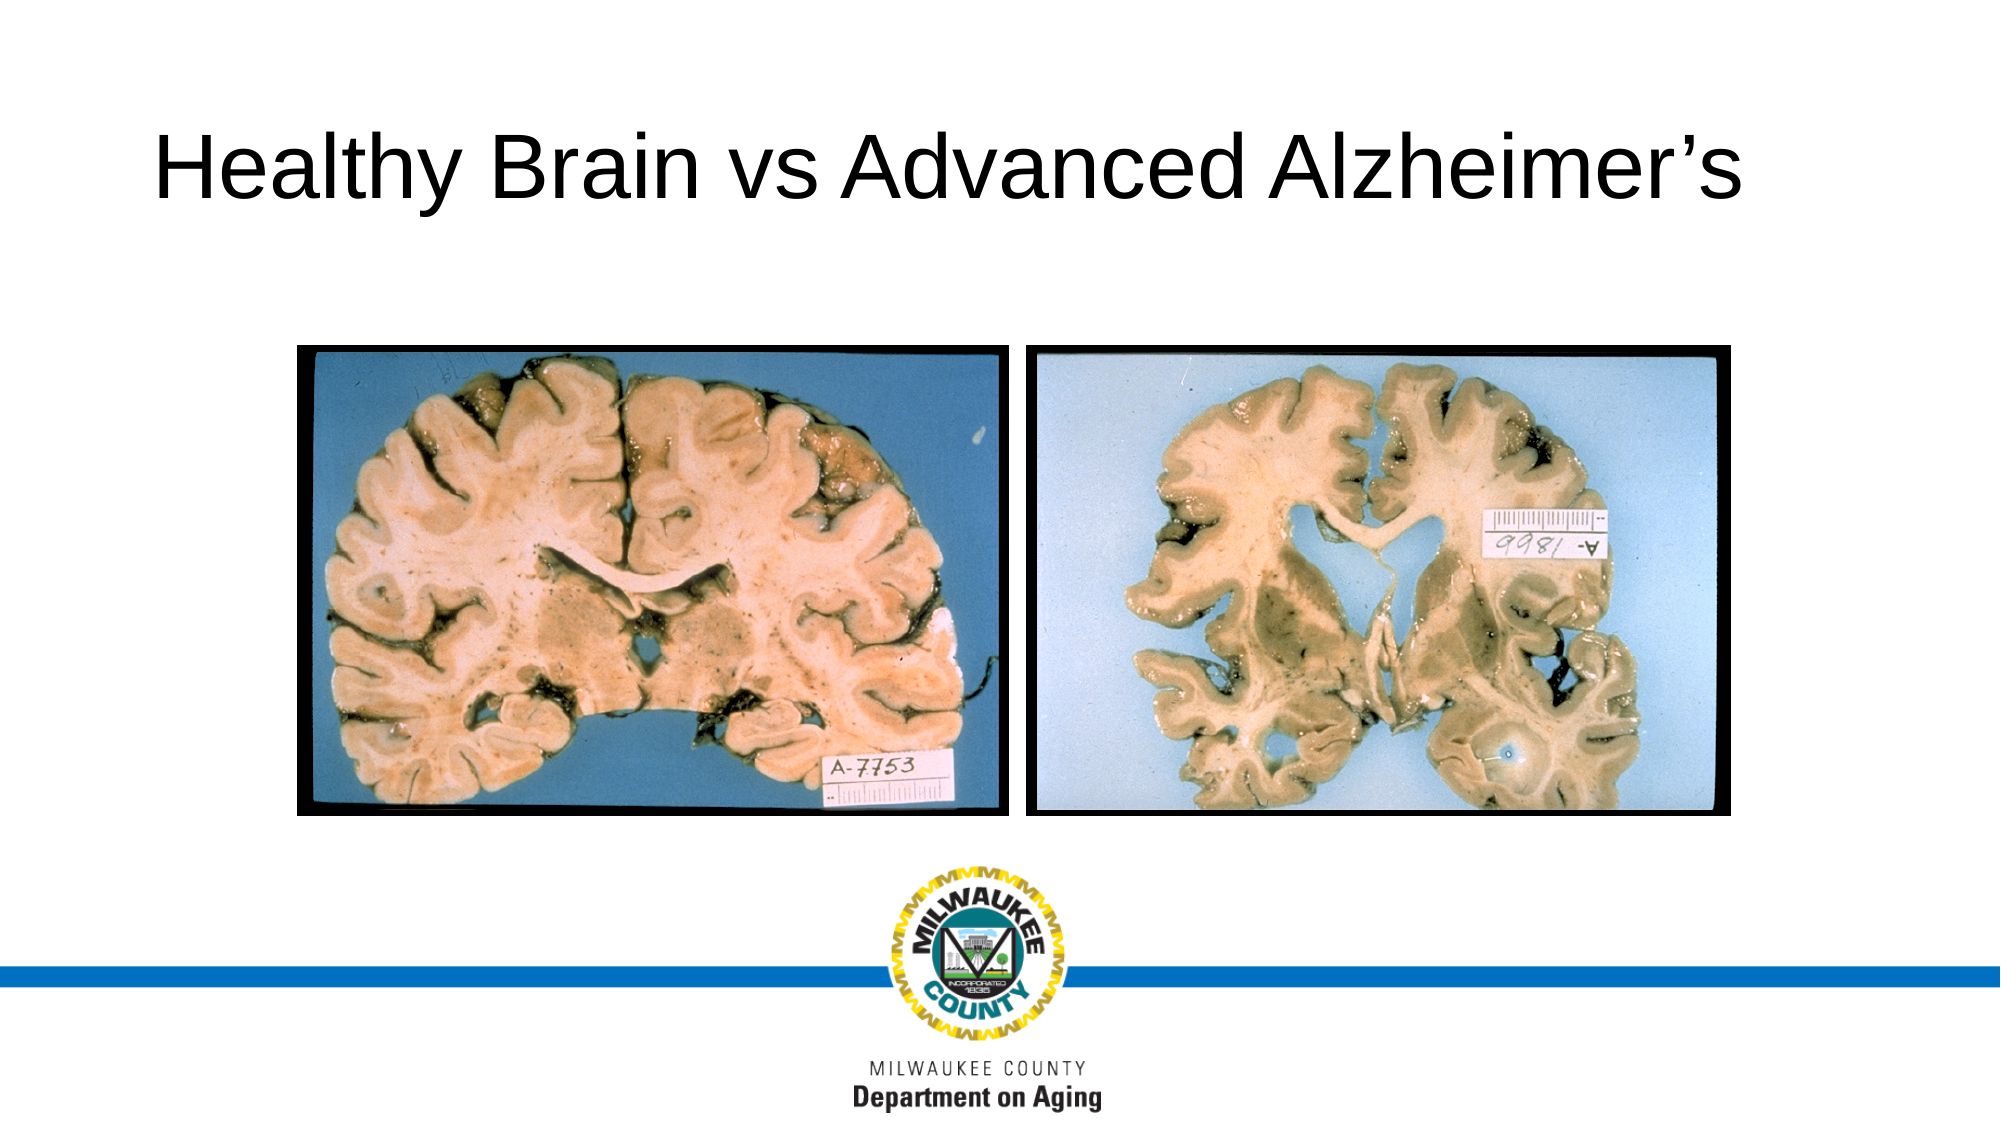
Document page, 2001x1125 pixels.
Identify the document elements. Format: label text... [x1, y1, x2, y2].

picture [854, 862, 1101, 1113]
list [1026, 345, 1731, 816]
title Healthy Brain vs Advanced Alzheimer’s [137, 59, 1863, 278]
picture [297, 345, 1009, 816]
